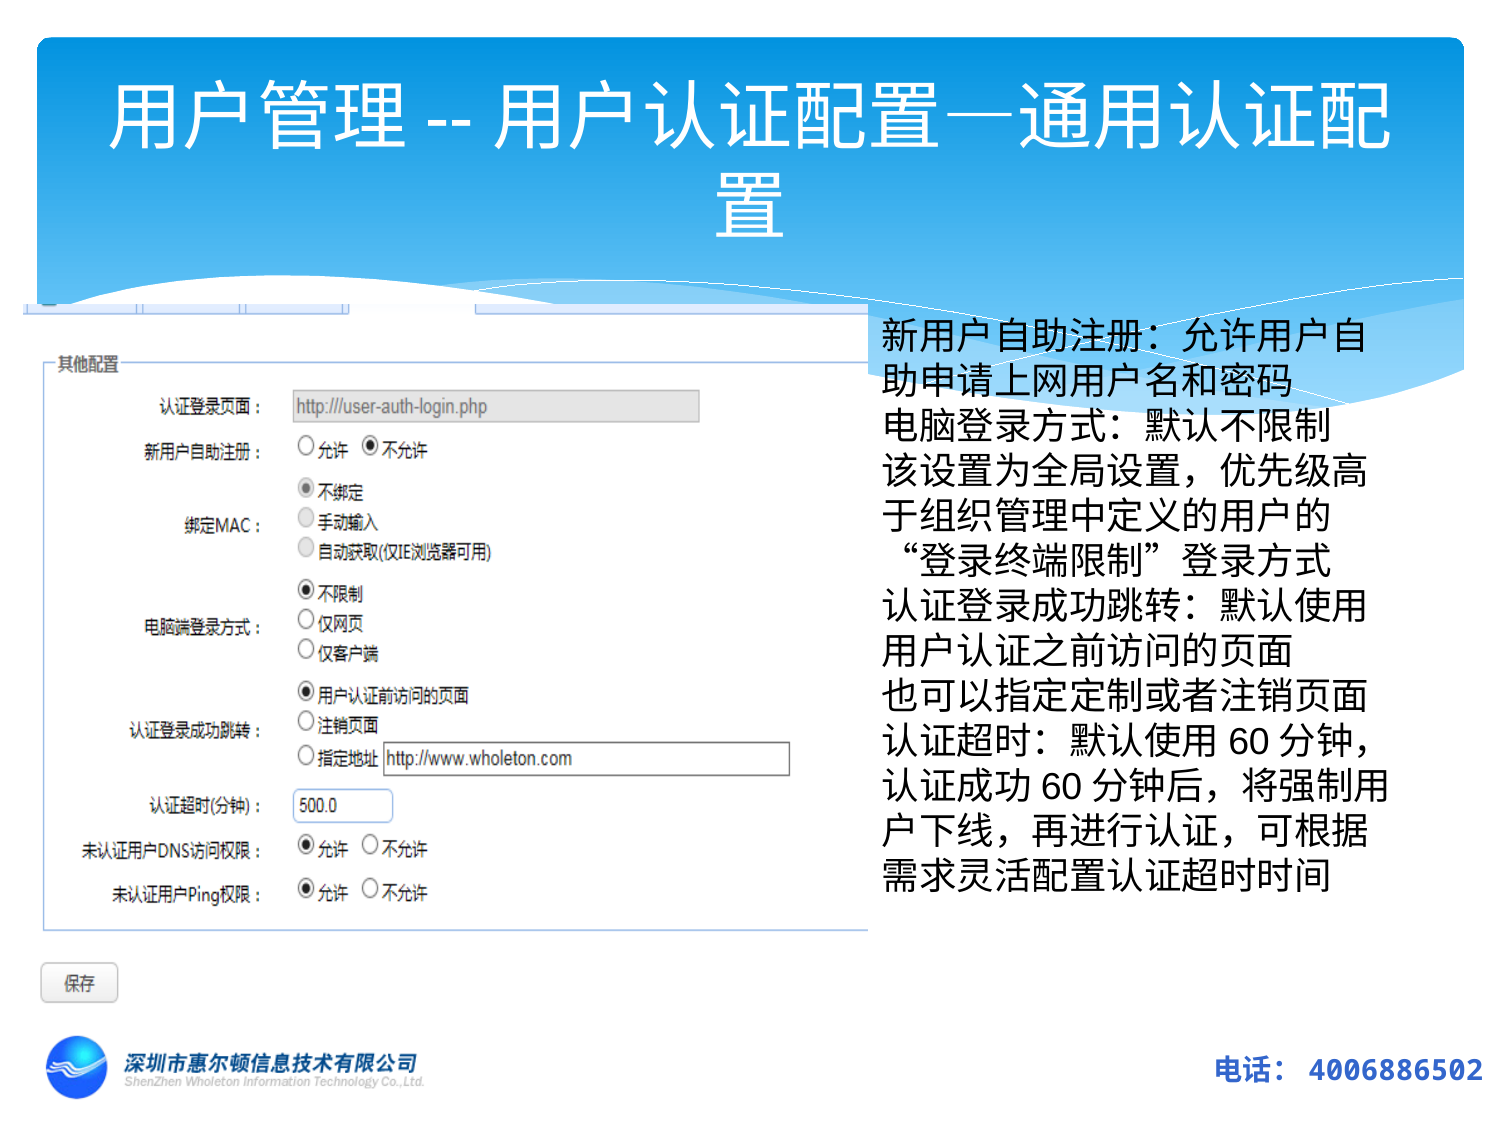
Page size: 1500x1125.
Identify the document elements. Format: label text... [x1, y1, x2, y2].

title 用户管理--用户认证配置—通用认证配置 [74, 55, 1426, 262]
text_box 新用户自助注册：允许用户自助申请上网用户名和密码 电脑登录方式：默认不限制 该设置为全局设置，优先级高于组织管理中定义的用户的“登录终端限制”登录方式 认证登录成功跳转：默认使用用户认证之前访问的页面 也可以指定定制或者注销页面 认证超时：默认使用60分钟，认证成功60分钟后，将强制用户下线，再进行认证，可根据需求灵活配置认证超时时间 [869, 304, 1412, 950]
picture [23, 304, 868, 1012]
picture [24, 1024, 438, 1110]
